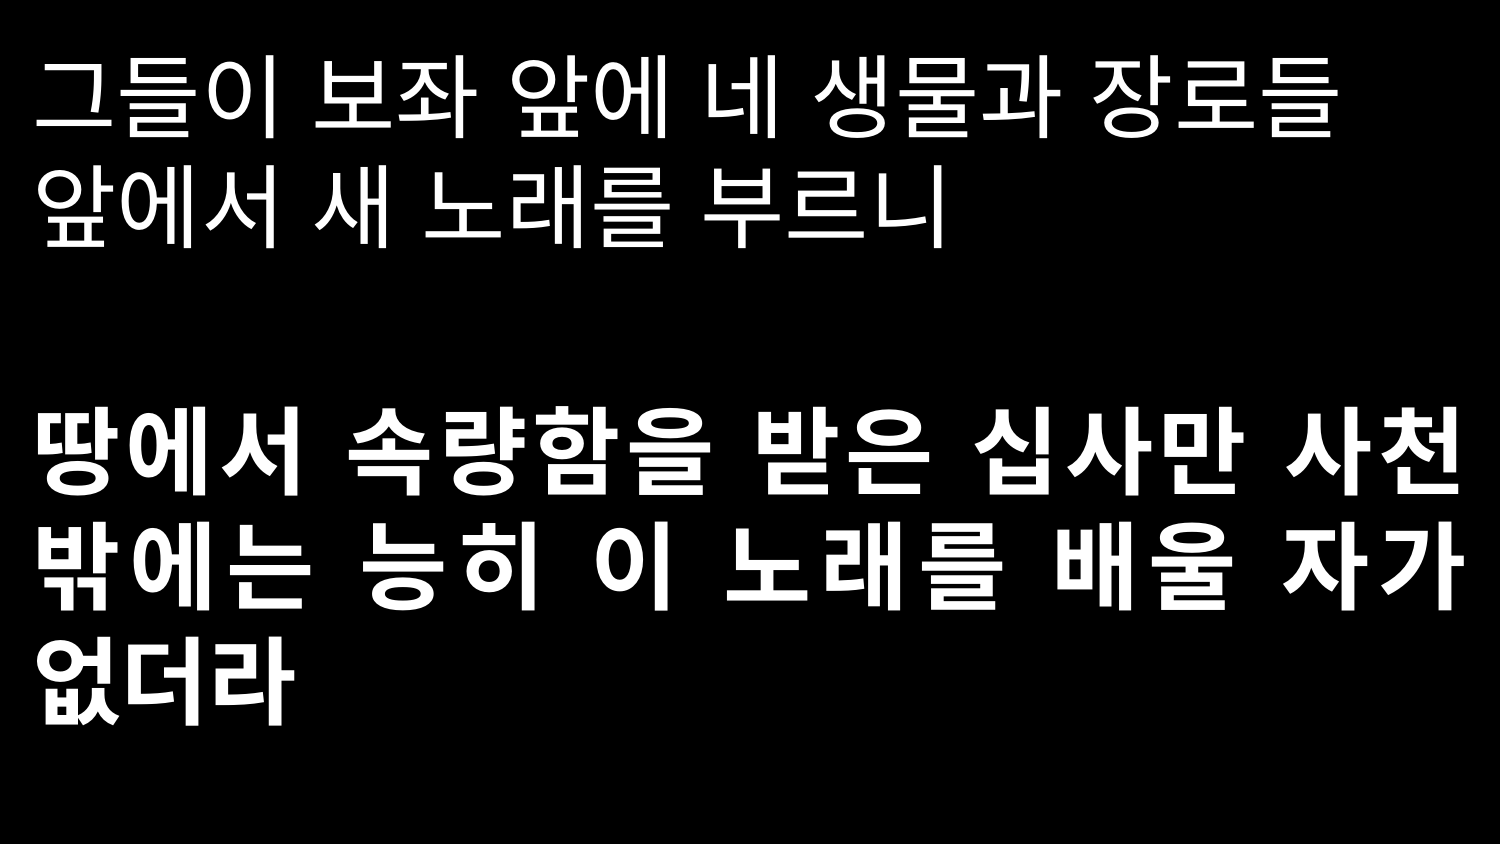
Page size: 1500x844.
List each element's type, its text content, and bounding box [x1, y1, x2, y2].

text_box 땅에서 속량함을 받은 십사만 사천 밖에는 능히 이 노래를 배울 자가 없더라 [17, 384, 1483, 744]
text_box 그들이 보좌 앞에 네 생물과 장로들 앞에서 새 노래를 부르니 [17, 32, 1483, 267]
